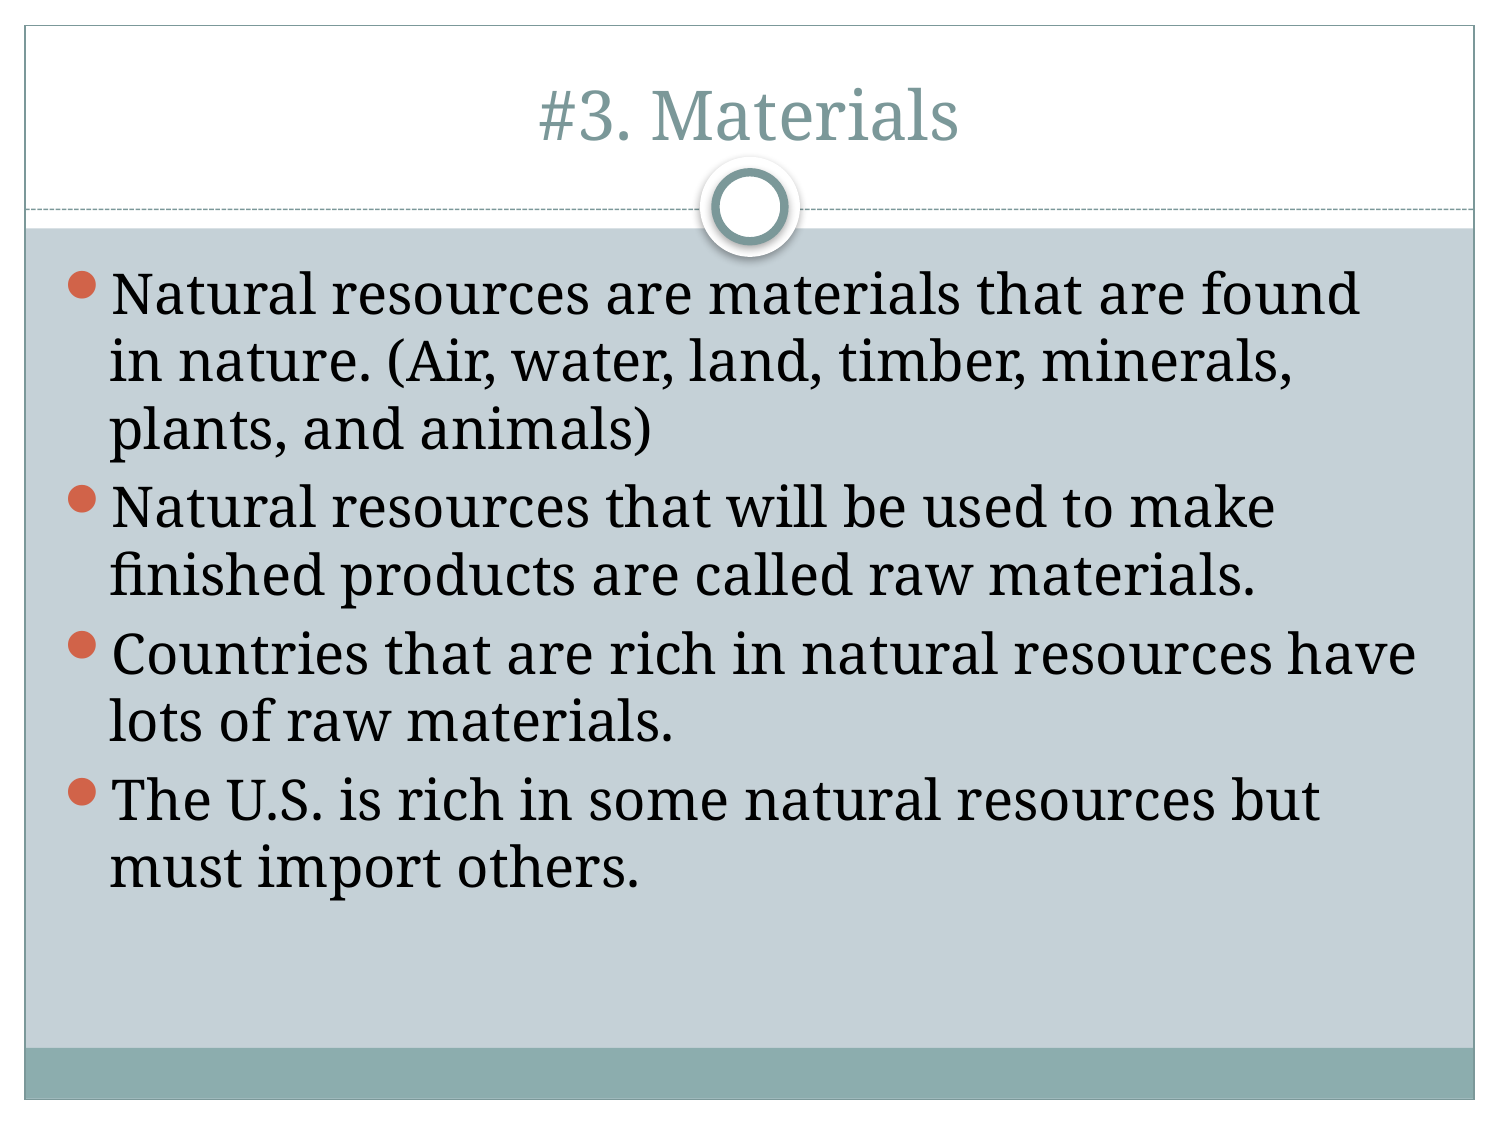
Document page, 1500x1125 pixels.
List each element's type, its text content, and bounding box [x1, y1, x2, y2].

title #3. Materials [49, 37, 1450, 162]
list Natural resources are materials that are found in nature. (Air, water, land, timber, minerals, plants, and animals) Natural resources that will be used to make finished products are called raw materials. Countries that are rich in natural resources have lots of raw materials. The U.S. is rich in some natural resources but must import others. [49, 250, 1445, 1001]
